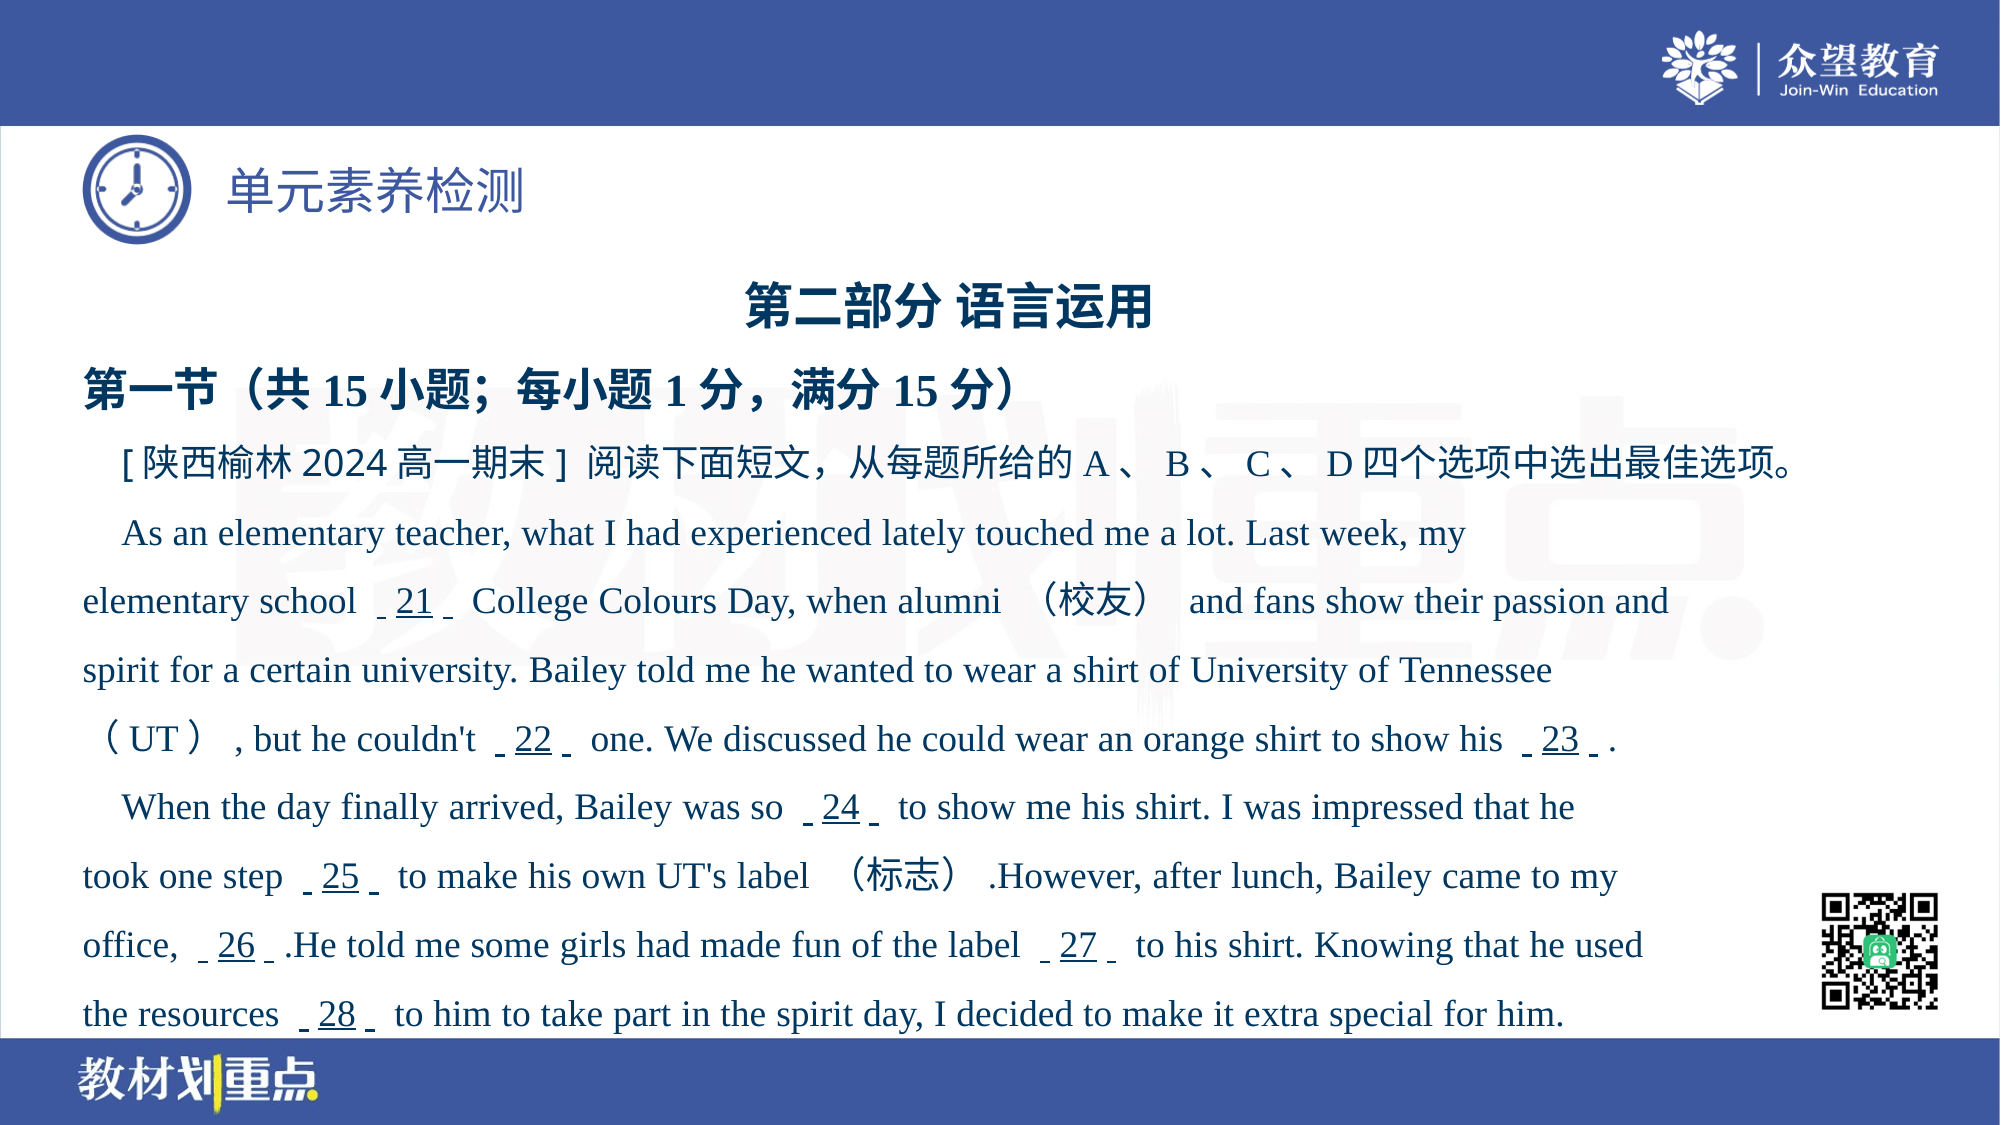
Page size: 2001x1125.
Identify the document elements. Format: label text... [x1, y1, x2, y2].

picture [0, 0, 2000, 1125]
text_box [陕西榆林2024高一期末] 阅读下面短文，从每题所给的A、B、C、D四个选项中选出最佳选项。 As an elementary teacher, what I had experienced lately touched me a lot. Last week, my elementary school . .21. . College Colours Day, when alumni （校友） and fans show their passion and spirit for a certain university. Bailey told me he wanted to wear a shirt of University of Tennessee （UT）, but he couldn't . .22. . one. We discussed he could wear an orange shirt to show his . .23. .. When the day finally arrived, Bailey was so . .24. . to show me his shirt. I was impressed that he took one step . .25. . to make his own UT's label （标志）.However, after lunch, Bailey came to my office, . .26. ..He told me some girls had made fun of the label . .27. . to his shirt. Knowing that he used the resources . .28. . to him to take part in the spirit day, I decided to make it extra special for him. [82, 414, 1817, 1034]
text_box 第一节（共15小题；每小题1分，满分15分） [82, 334, 1817, 414]
text_box 第二部分 语言运用 [82, 247, 1817, 334]
